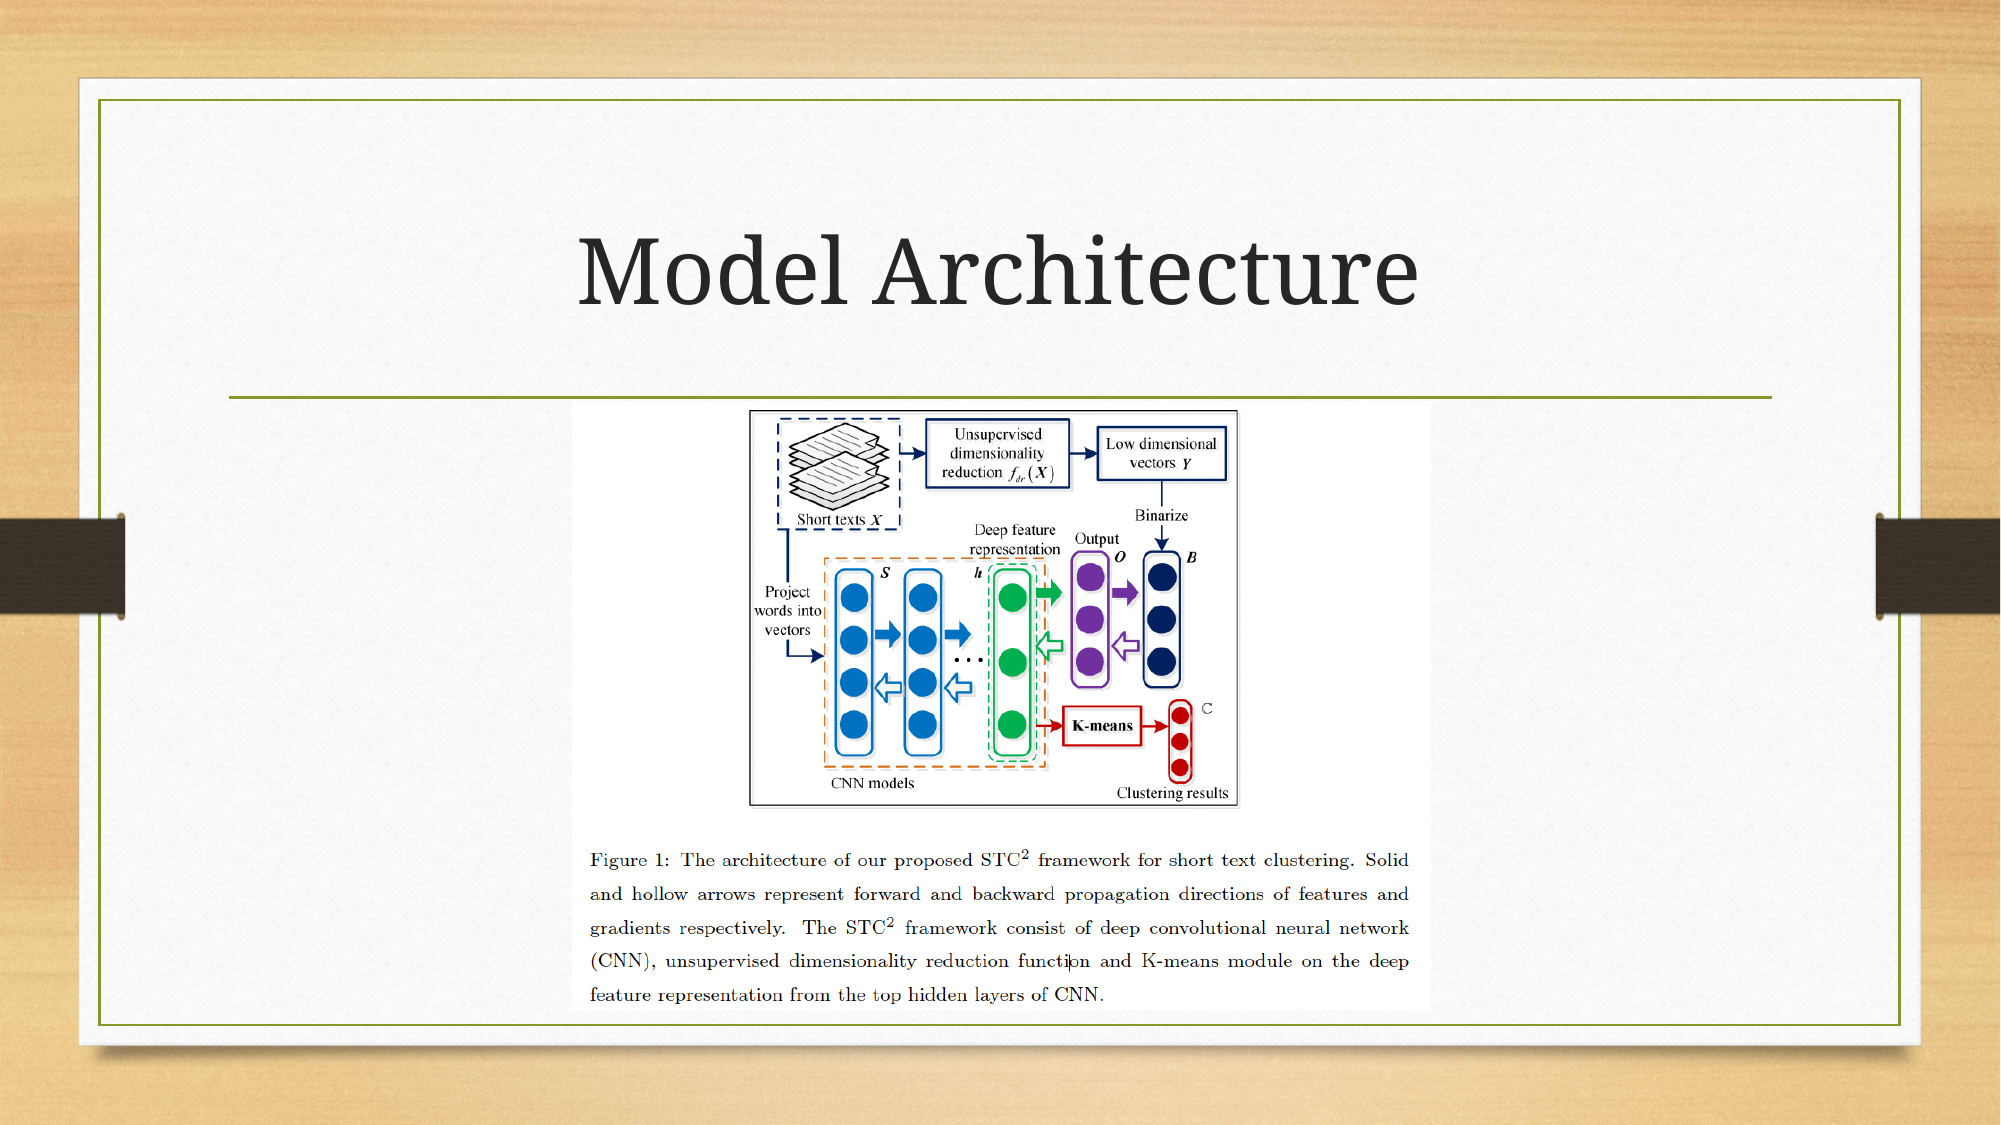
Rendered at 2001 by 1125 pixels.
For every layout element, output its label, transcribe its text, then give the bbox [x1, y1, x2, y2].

picture [0, 0, 2001, 1125]
title Model Architecture [212, 161, 1788, 375]
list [572, 400, 1431, 1010]
